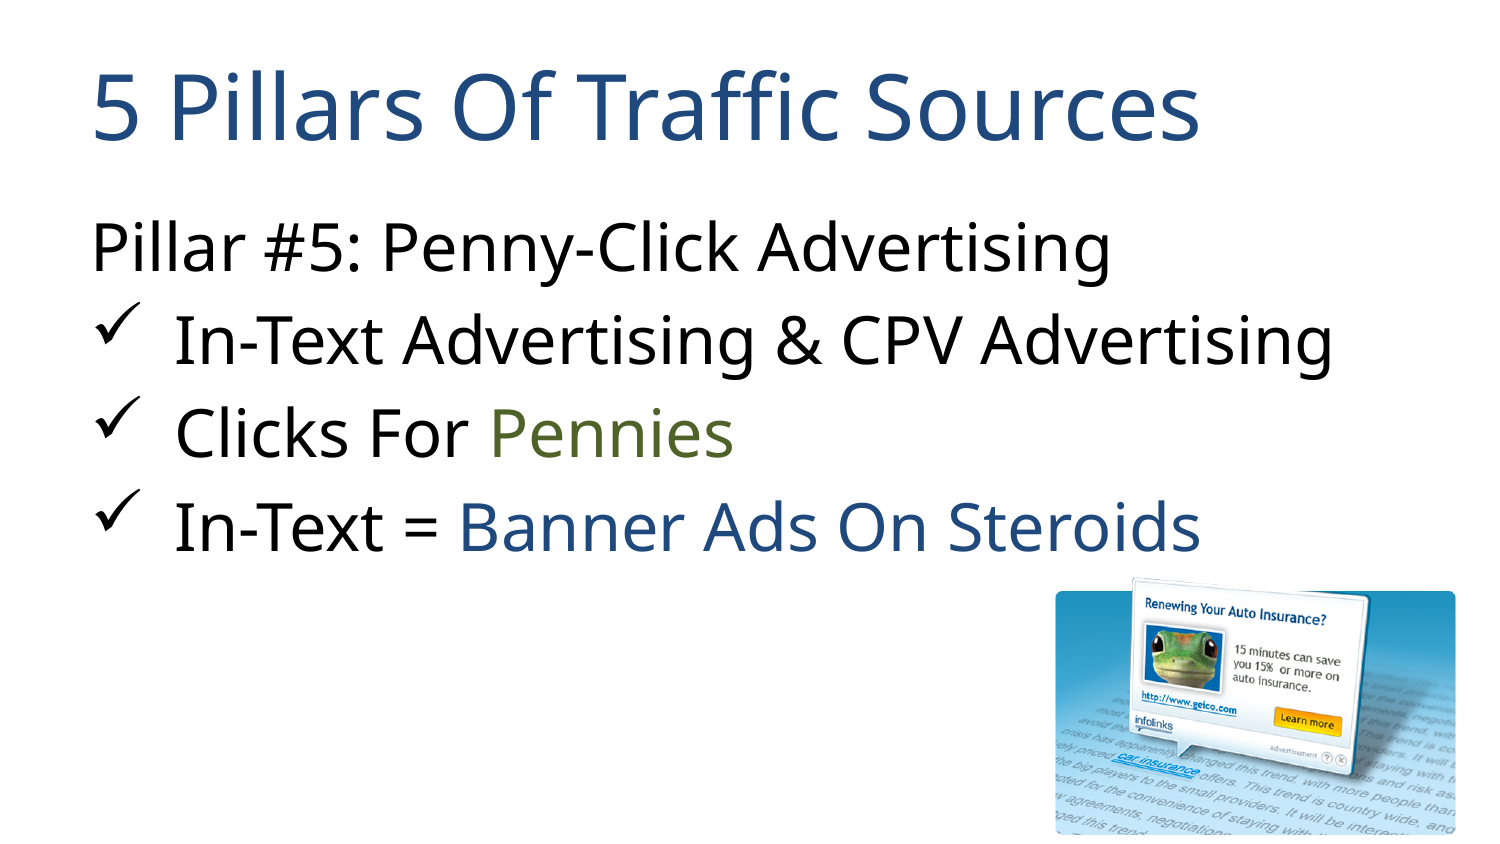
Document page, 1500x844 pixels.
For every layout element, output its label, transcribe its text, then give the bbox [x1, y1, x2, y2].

list Pillar #5: Penny-Click Advertising In-Text Advertising & CPV Advertising Clicks For Pennies In-Text = Banner Ads On Steroids [75, 196, 1425, 754]
picture [1047, 572, 1461, 842]
title 5 Pillars Of Traffic Sources [75, 33, 1425, 175]
